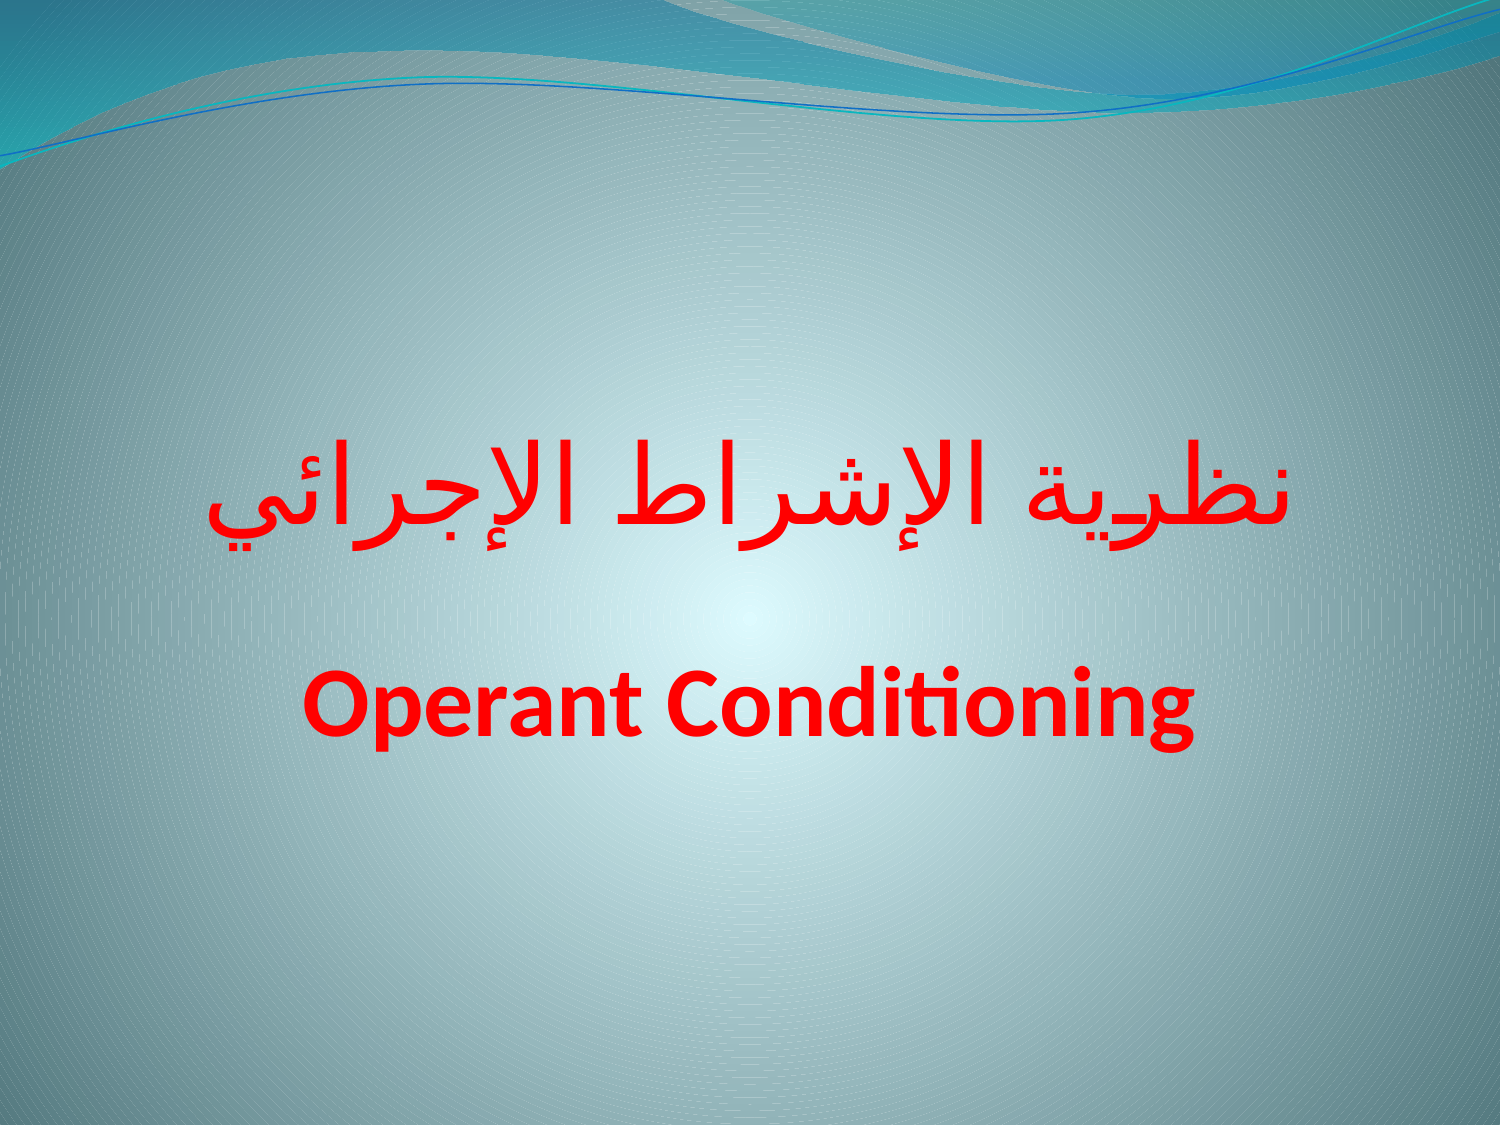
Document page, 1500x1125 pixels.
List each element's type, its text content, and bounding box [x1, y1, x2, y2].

text_box Operant Conditioning [283, 629, 1217, 885]
text_box نظرية الإشراط الإجرائي [183, 373, 1317, 588]
